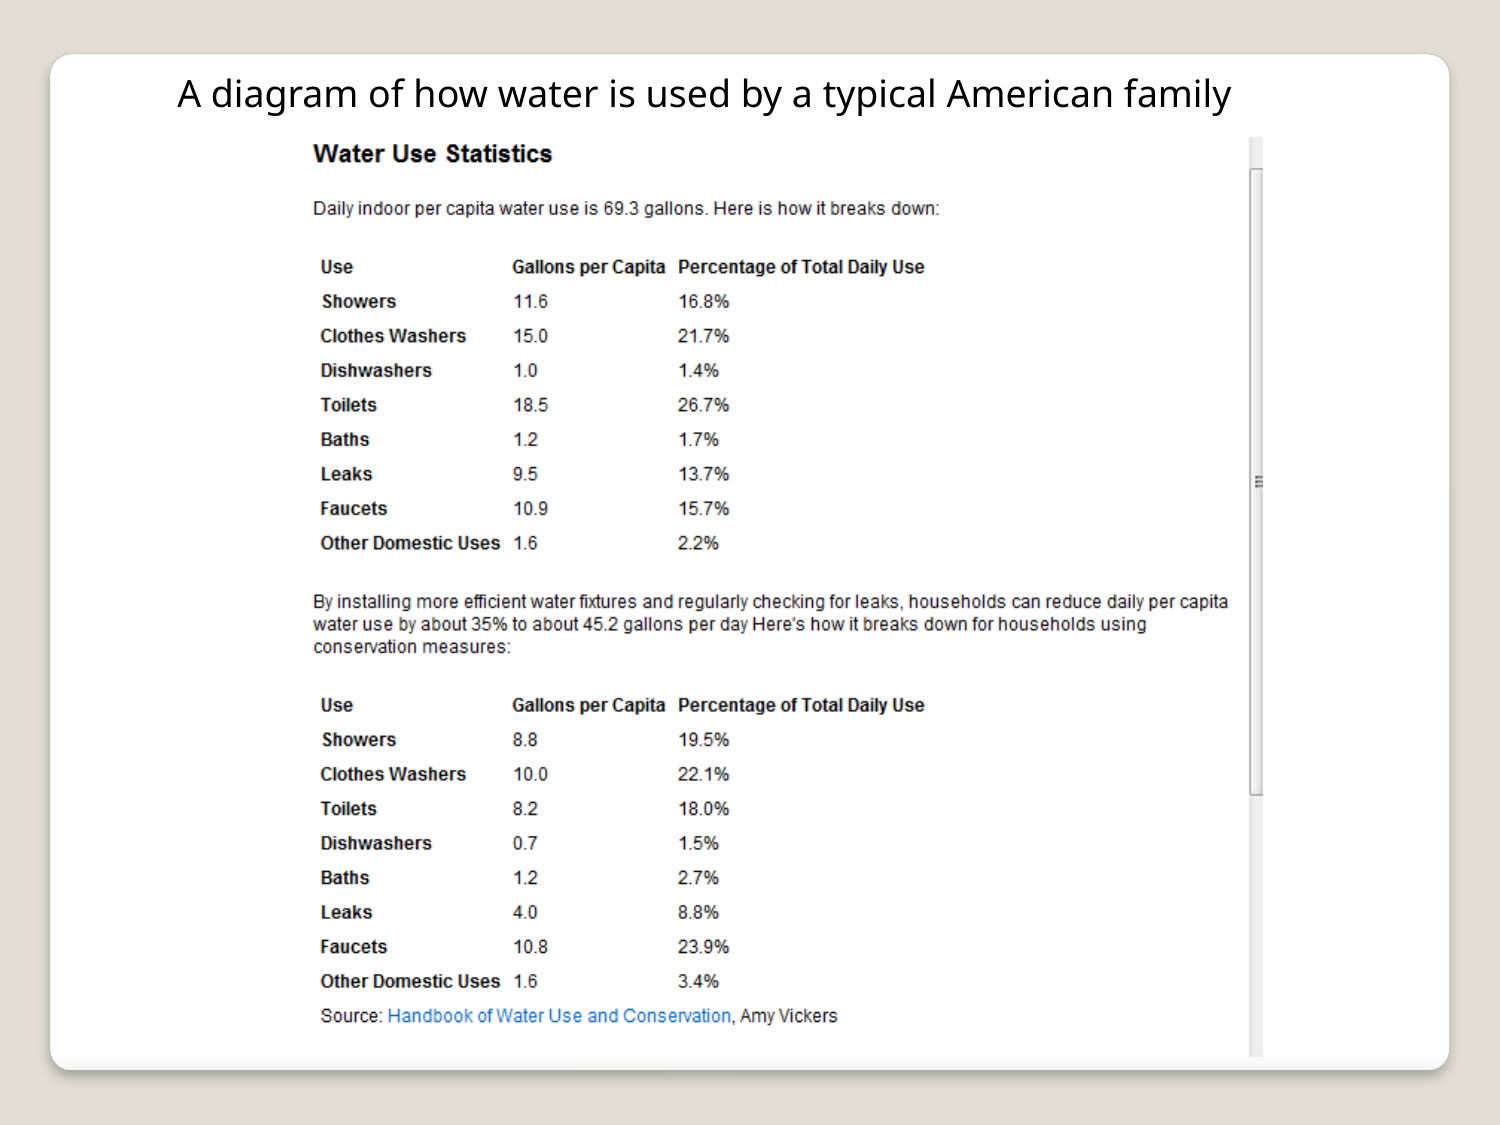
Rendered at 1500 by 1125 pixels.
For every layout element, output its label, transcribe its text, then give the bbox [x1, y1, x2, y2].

text_box A diagram of how water is used by a typical American family [162, 62, 1350, 123]
picture [299, 137, 1263, 1058]
